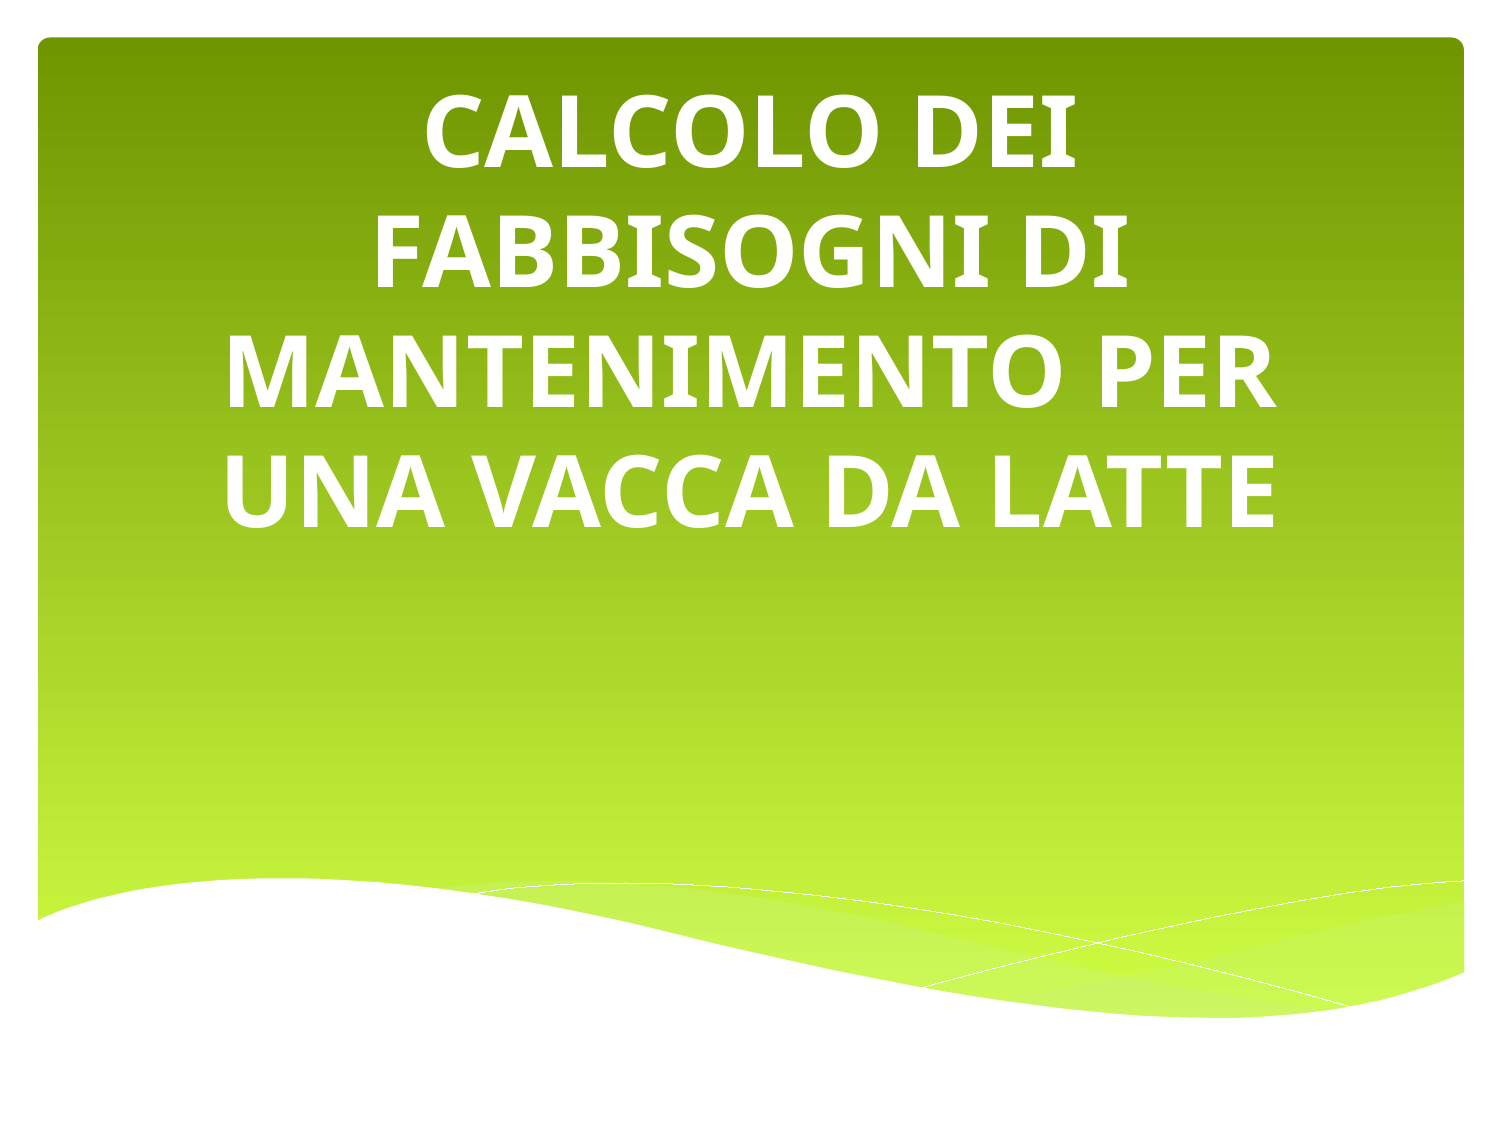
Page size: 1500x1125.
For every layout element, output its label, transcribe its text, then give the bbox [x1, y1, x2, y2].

title CALCOLO DEI FABBISOGNI DI MANTENIMENTO PER UNA VACCA DA LATTE [112, 262, 1388, 555]
